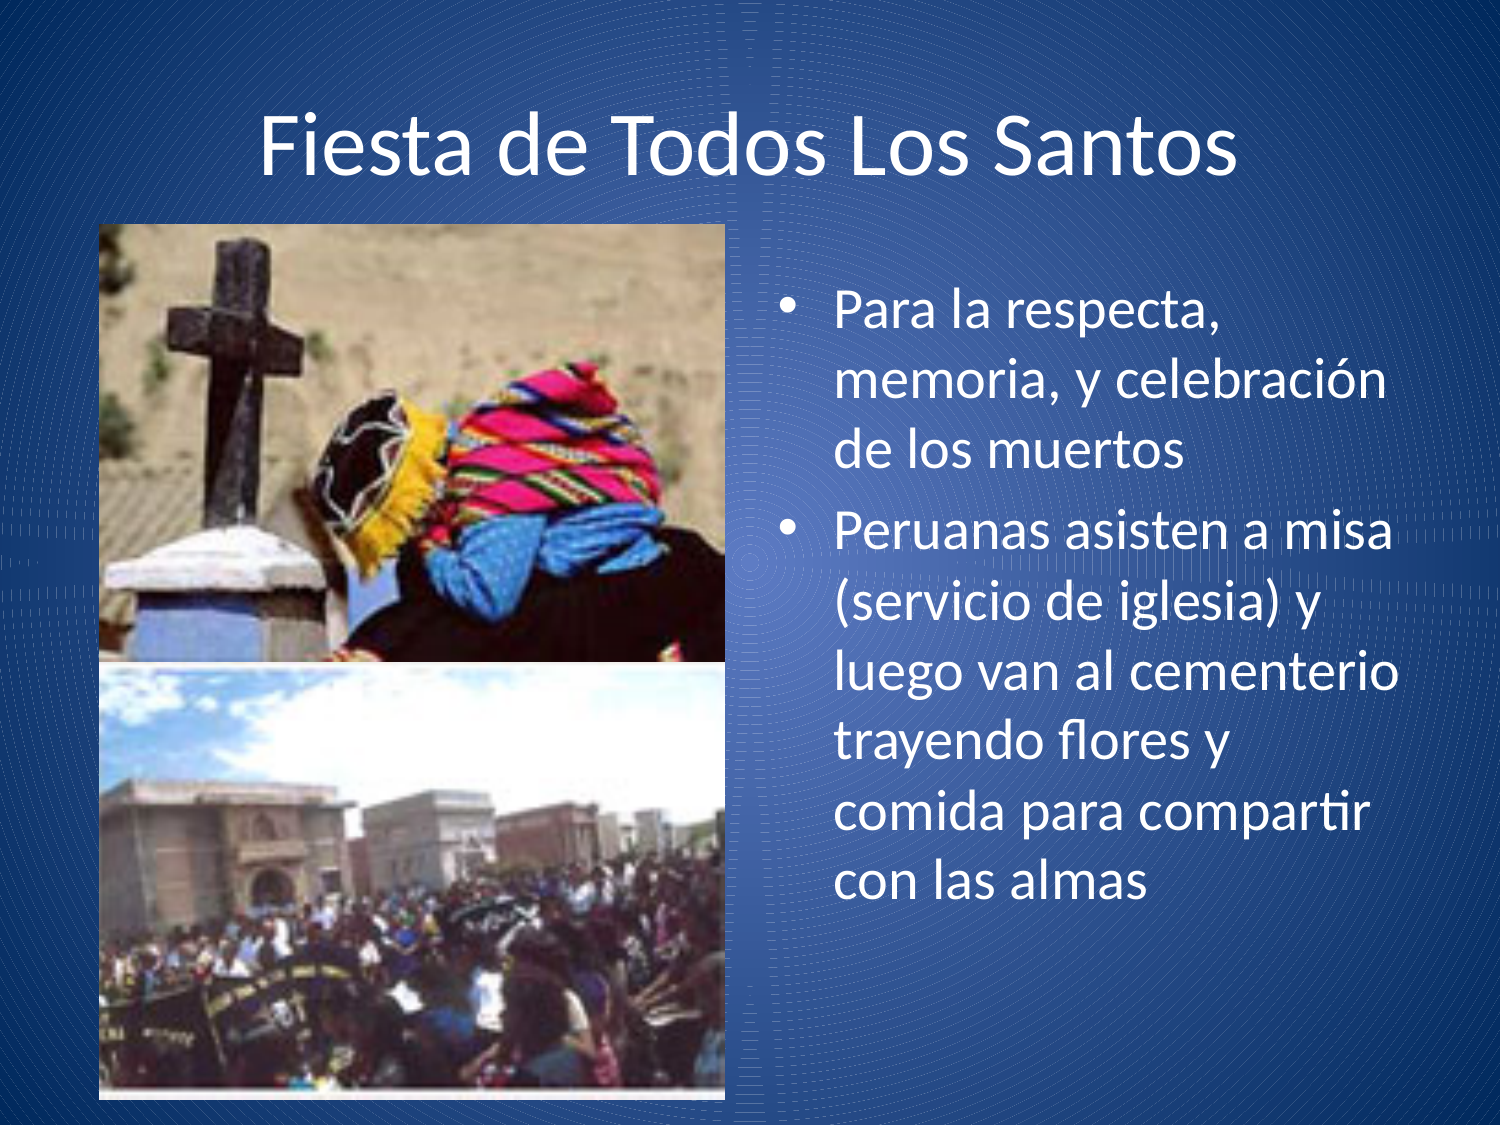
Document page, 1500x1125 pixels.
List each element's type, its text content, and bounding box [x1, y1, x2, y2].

picture [99, 224, 726, 1101]
list Para la respecta, memoria, y celebración de los muertos Peruanas asisten a misa (servicio de iglesia) y luego van al cementerio trayendo flores y comida para compartir con las almas [762, 262, 1425, 1005]
title Fiesta de Todos Los Santos [75, 45, 1425, 233]
